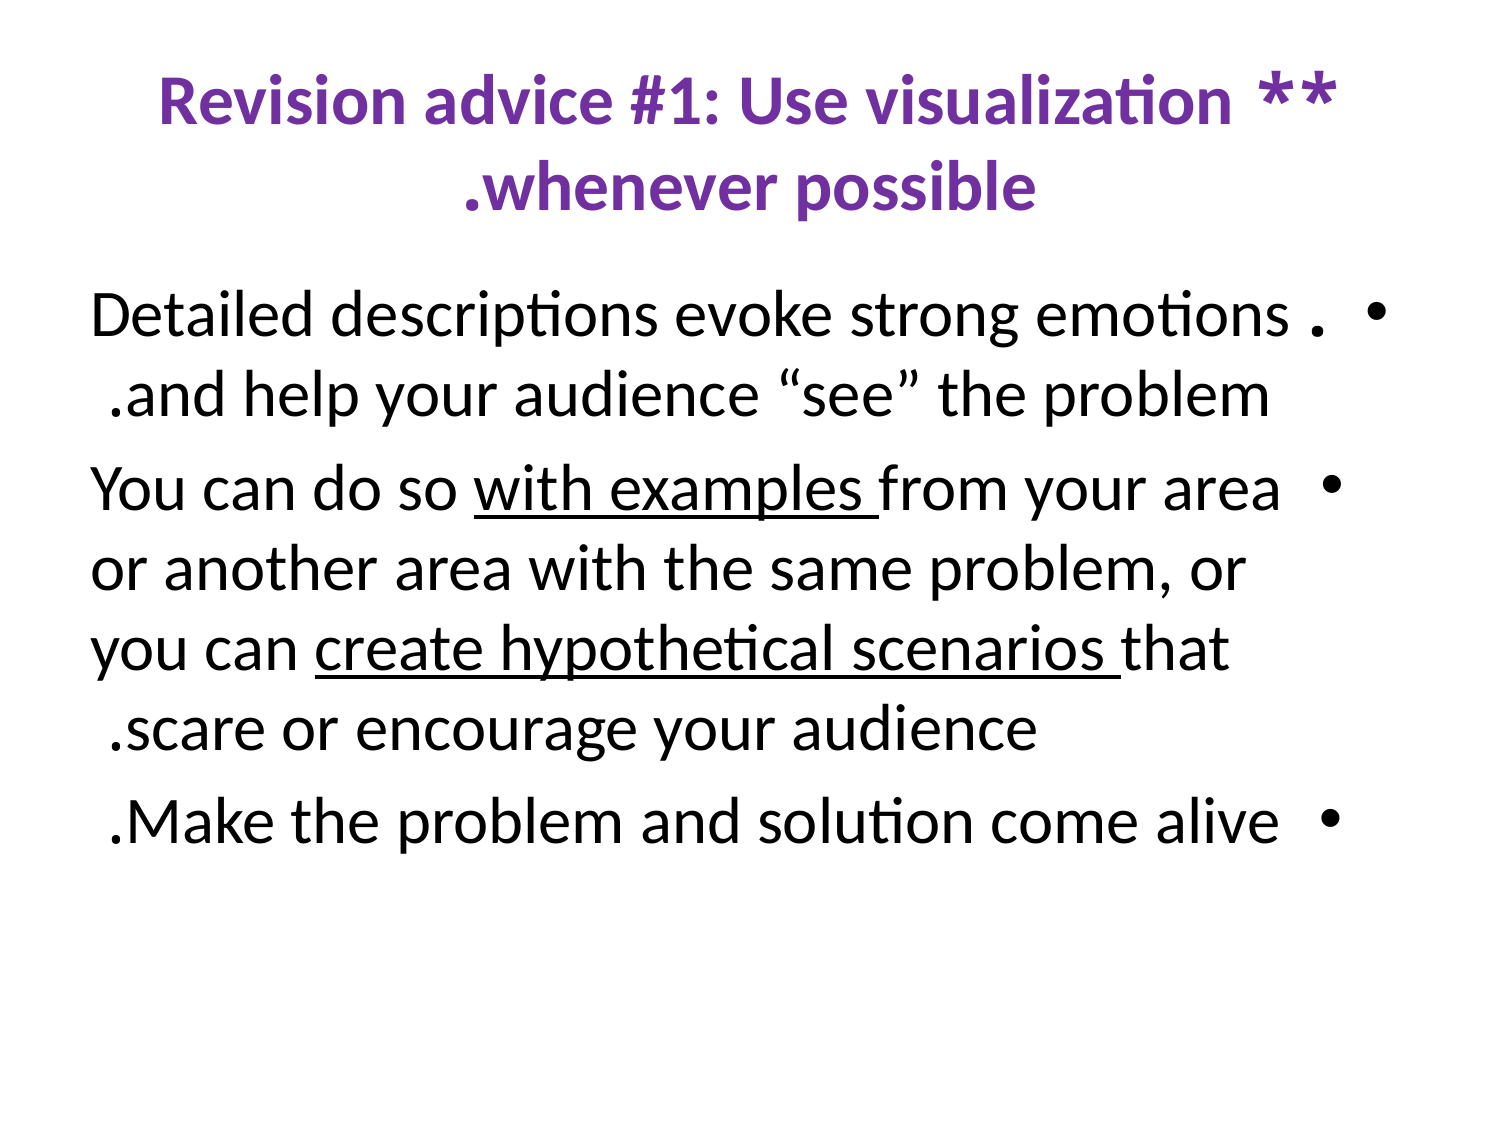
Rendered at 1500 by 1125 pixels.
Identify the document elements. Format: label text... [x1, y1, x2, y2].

title ** Revision advice #1: Use visualization whenever possible. [75, 45, 1425, 233]
list . Detailed descriptions evoke strong emotions and help your audience “see” the problem. You can do so with examples from your area or another area with the same problem, or you can create hypothetical scenarios that scare or encourage your audience. Make the problem and solution come alive. [75, 262, 1425, 1005]
